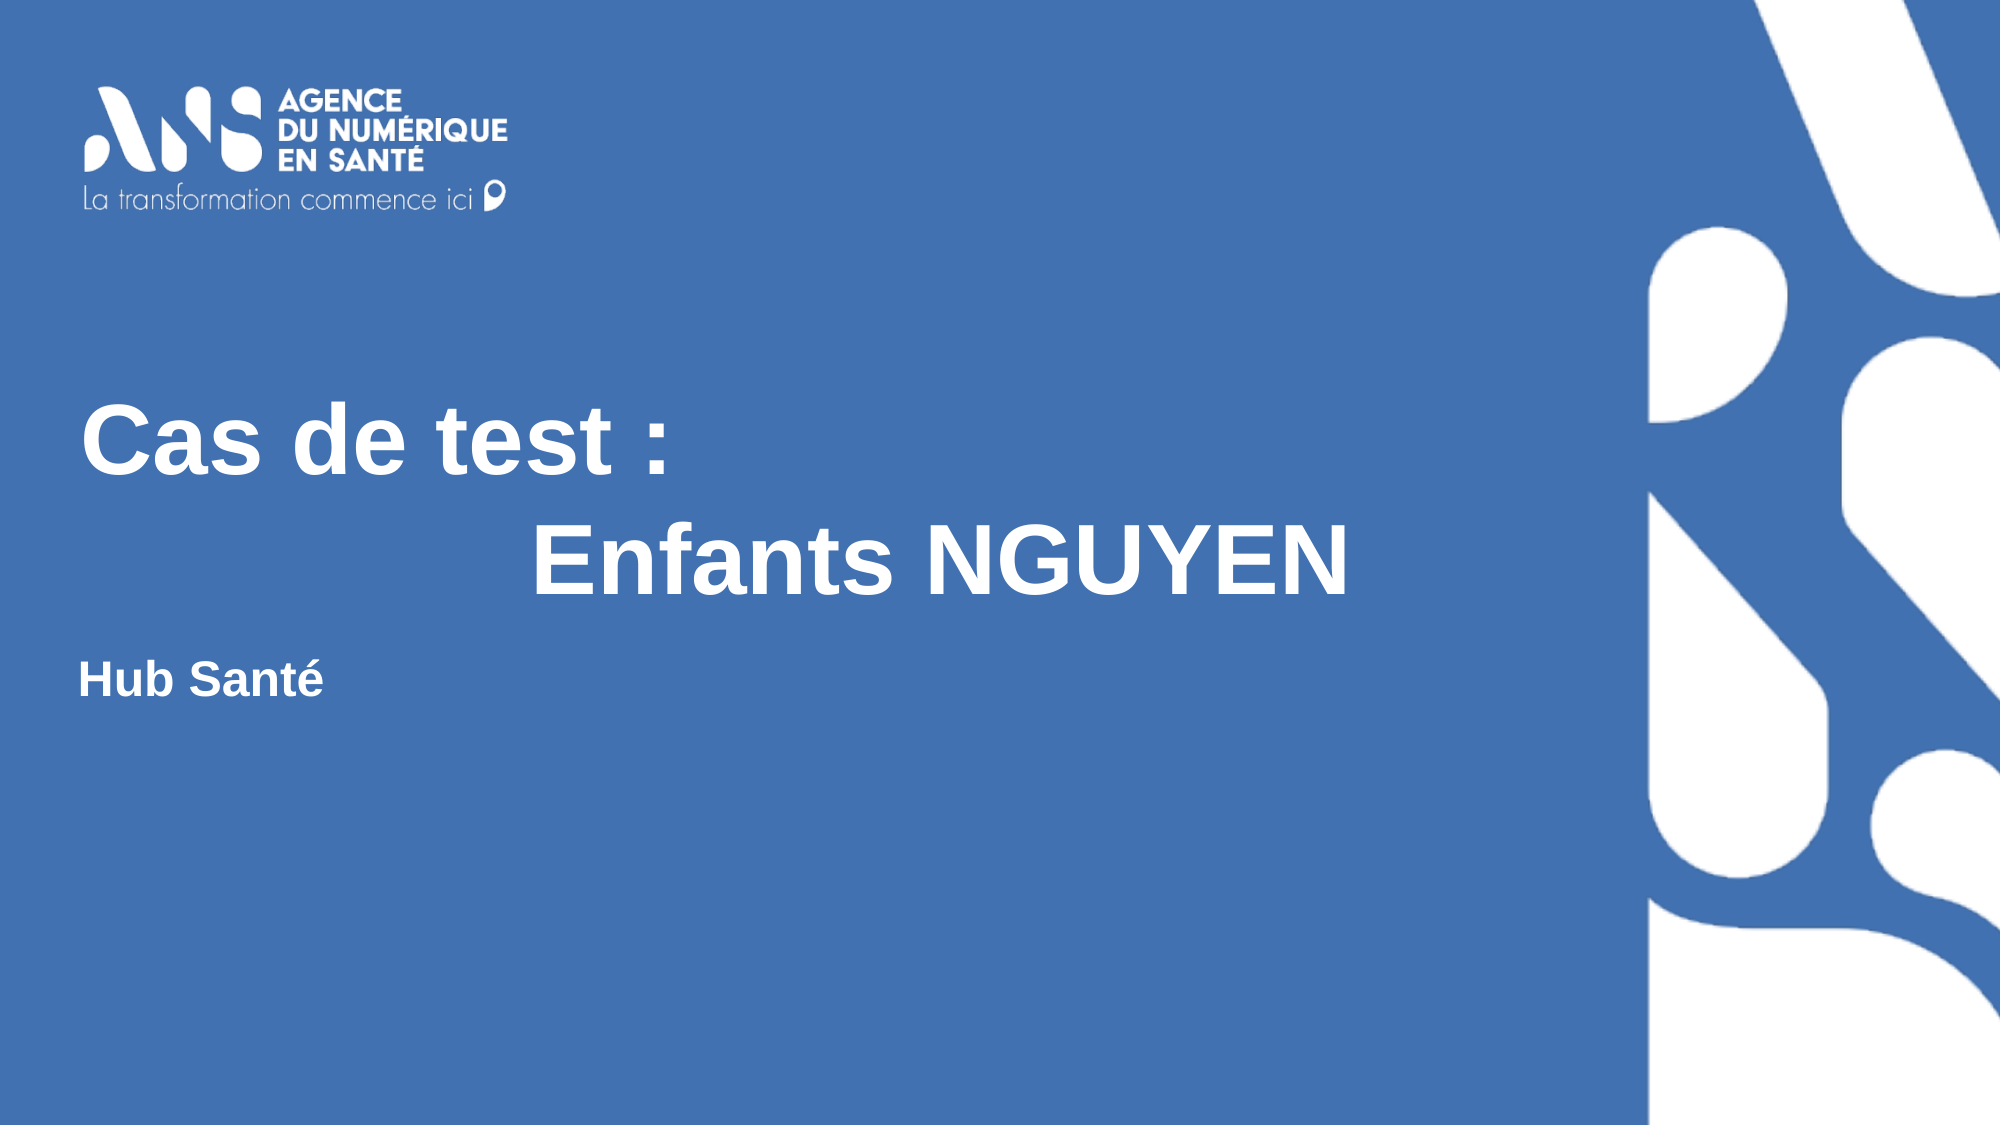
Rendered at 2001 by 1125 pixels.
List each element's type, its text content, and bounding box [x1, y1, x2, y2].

list Hub Santé [77, 655, 783, 707]
title Cas de test : Enfants NGUYEN [80, 374, 1502, 615]
